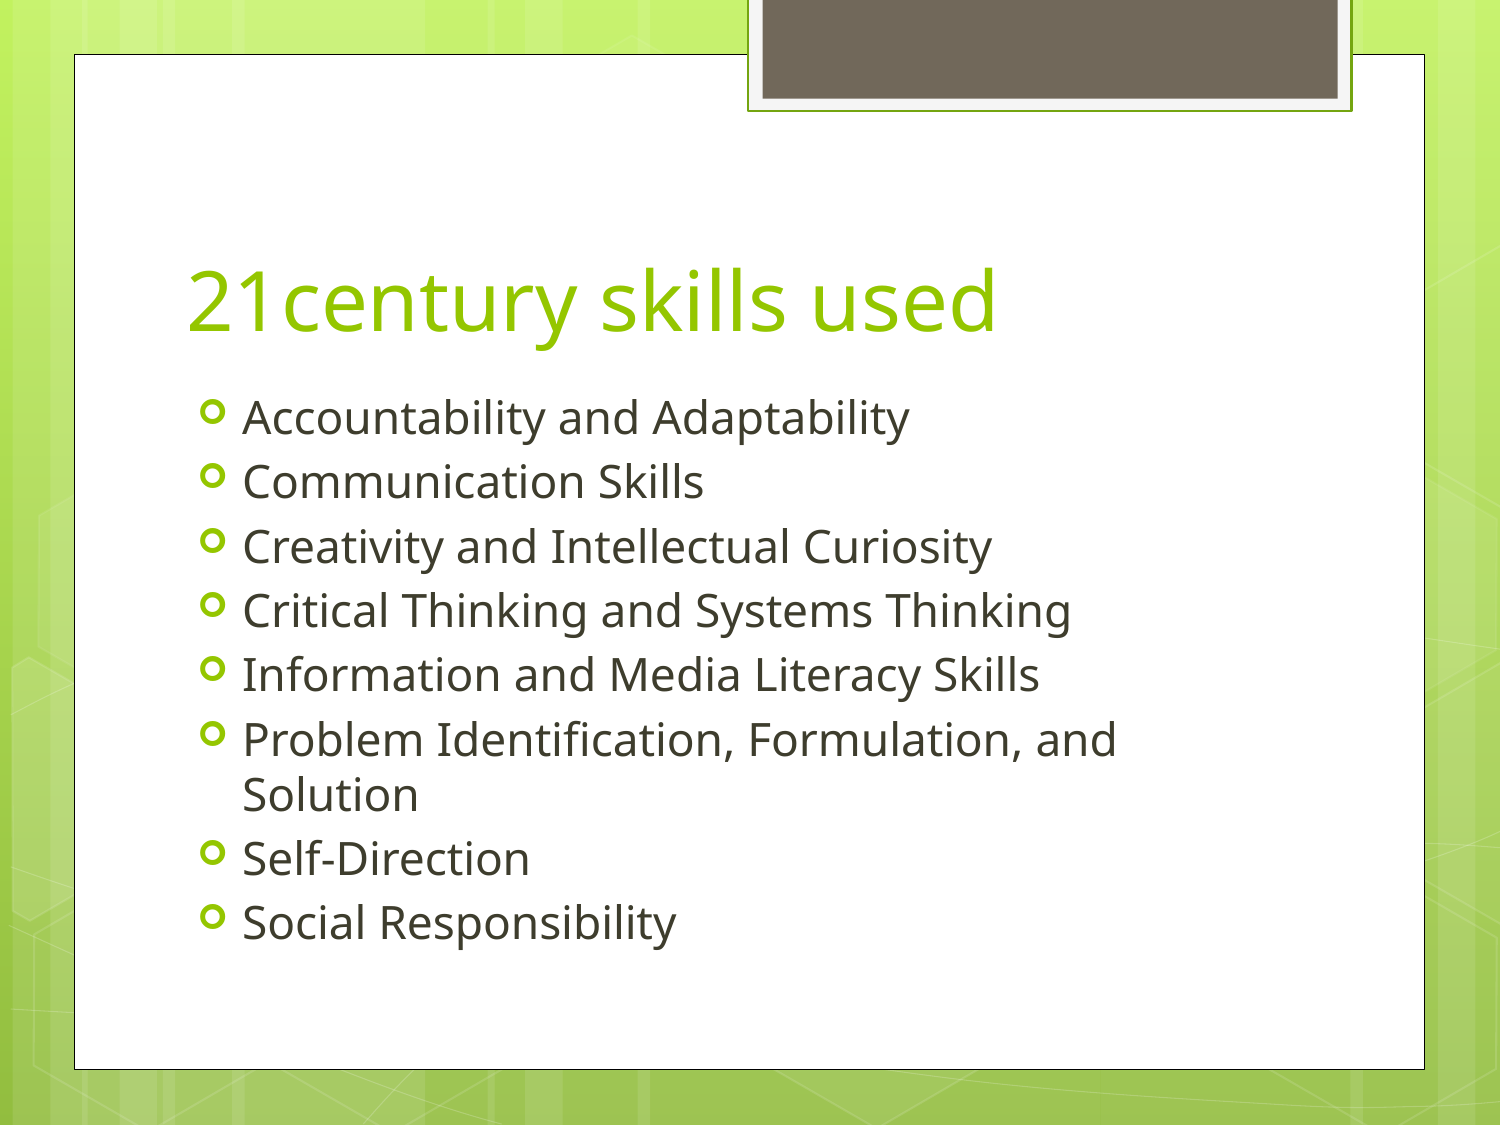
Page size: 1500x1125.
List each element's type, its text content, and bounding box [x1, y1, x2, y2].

title 21century skills used [171, 168, 1324, 357]
list Accountability and Adaptability Communication Skills Creativity and Intellectual Curiosity Critical Thinking and Systems Thinking Information and Media Literacy Skills Problem Identification, Formulation, and Solution Self-Direction Social Responsibility [171, 381, 1283, 957]
